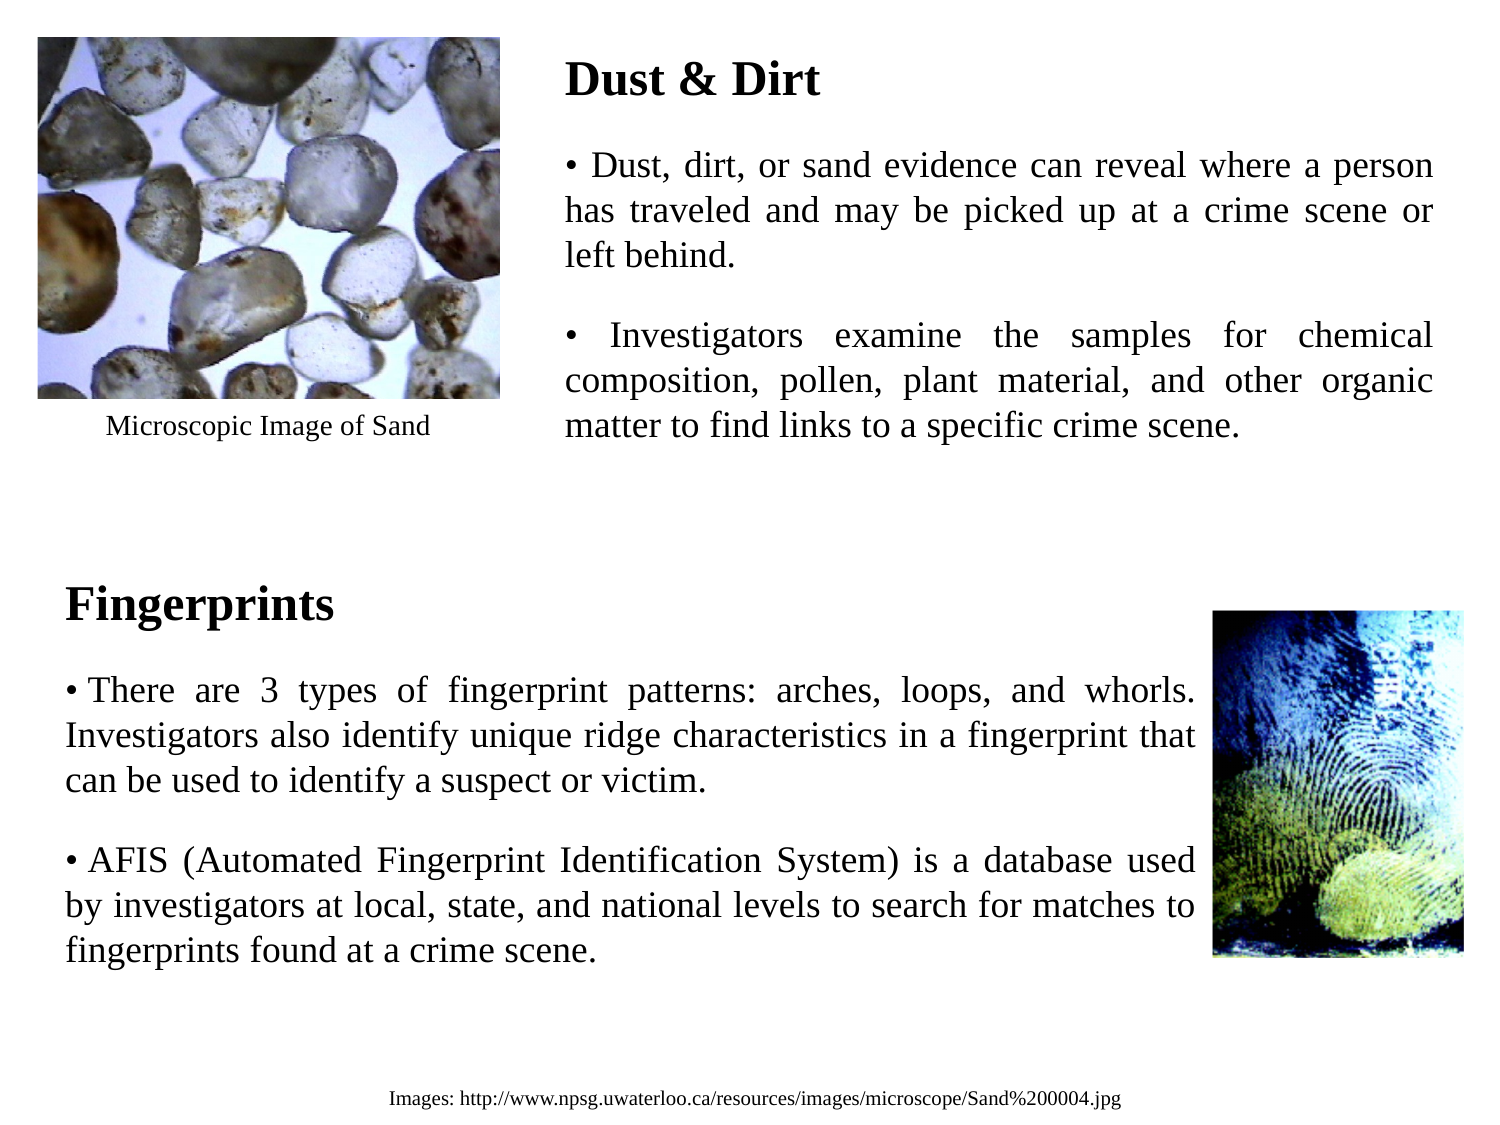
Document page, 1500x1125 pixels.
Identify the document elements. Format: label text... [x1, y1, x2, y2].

text_box Images: http://www.npsg.uwaterloo.ca/resources/images/microscope/Sand%200004.jpg [17, 1077, 1493, 1118]
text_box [37, 37, 501, 450]
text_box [49, 562, 1464, 992]
text_box Dust & Dirt • Dust, dirt, or sand evidence can reveal where a person has traveled and may be picked up at a crime scene or left behind. • Investigators examine the samples for chemical composition, pollen, plant material, and other organic matter to find links to a specific crime scene. [549, 37, 1450, 453]
